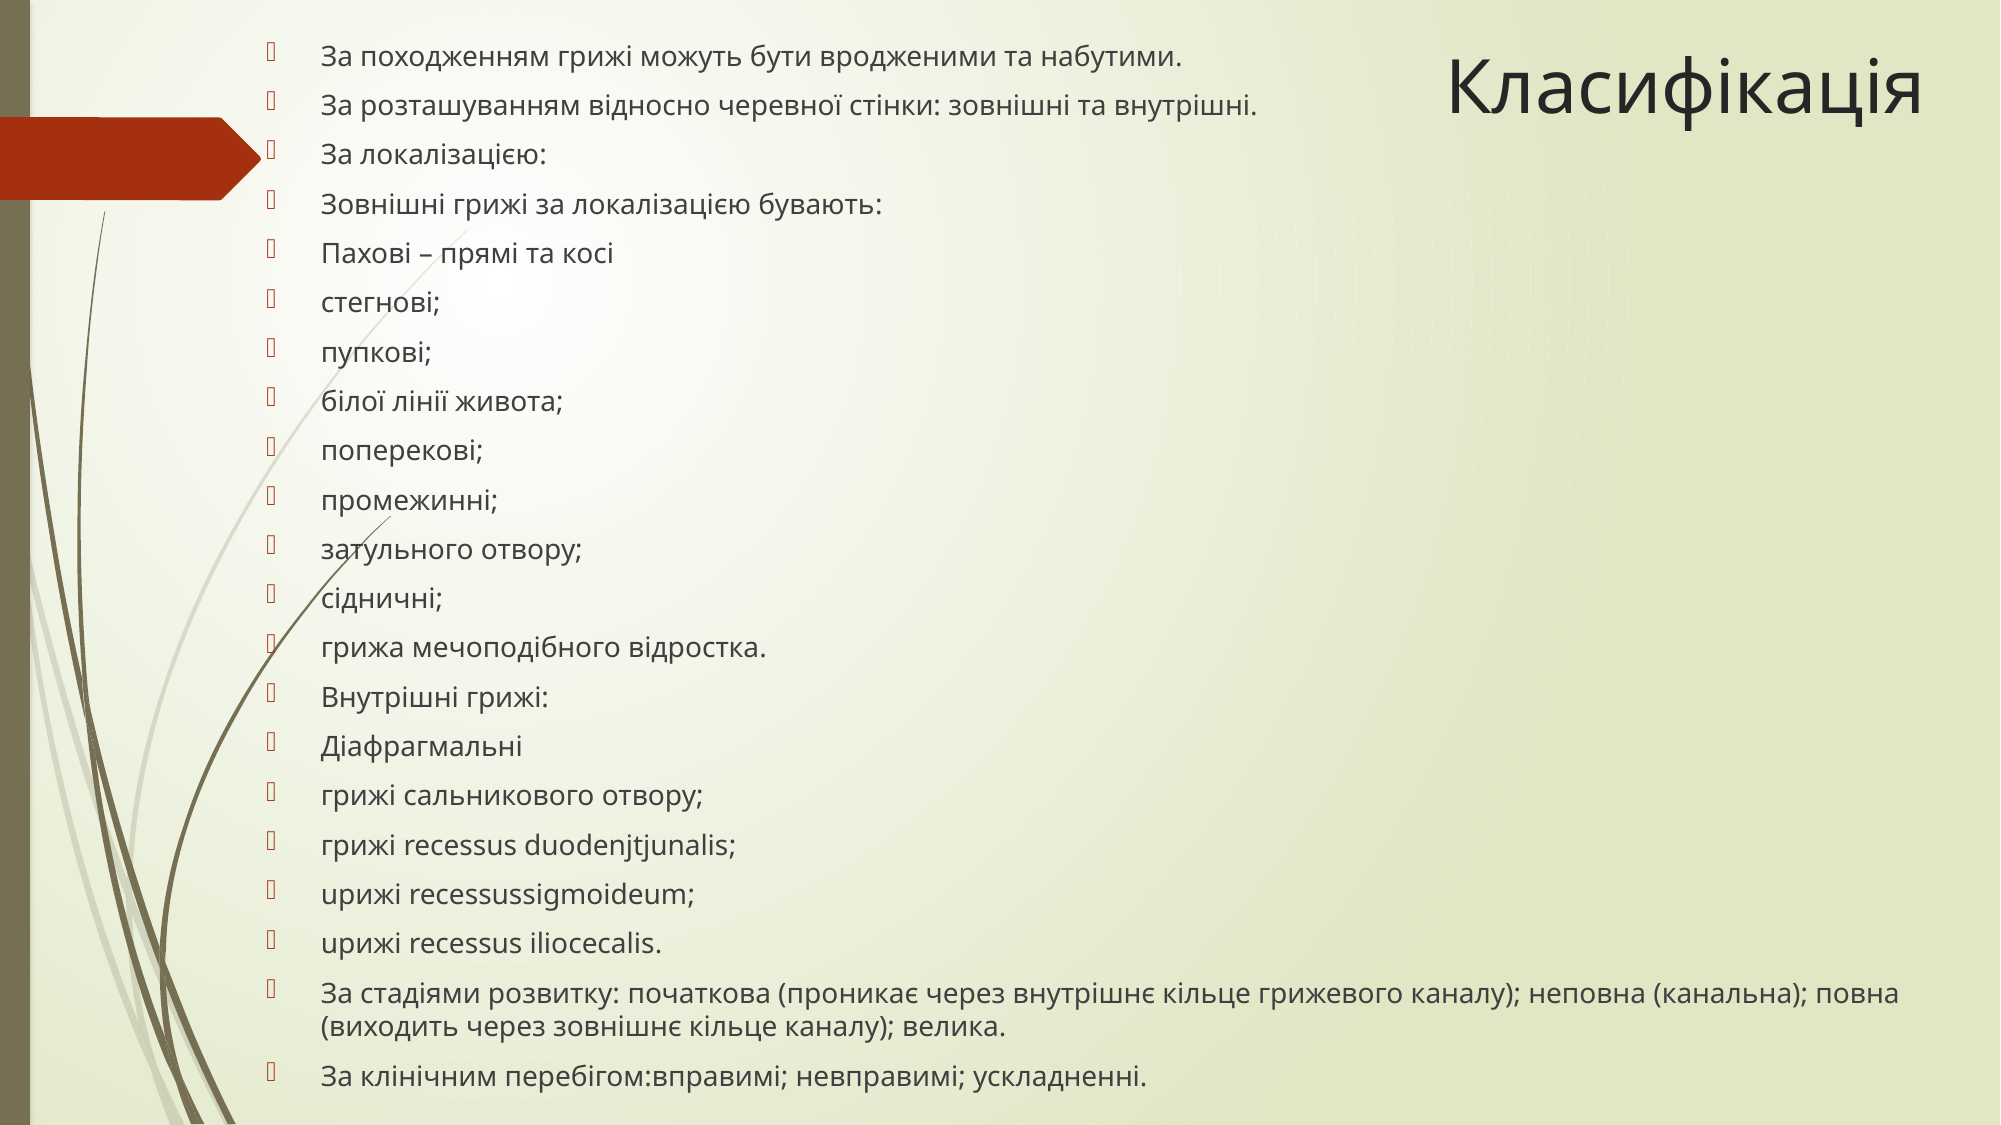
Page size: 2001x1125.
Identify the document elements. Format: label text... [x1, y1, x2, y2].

list За походженням грижі можуть бути вродженими та набутими. За розташуванням відносно черевної стінки: зовнішні та внутрішні. За локалізацією: Зовнішні грижі за локалізацією бувають: Пахові – прямі та косі стегнові; пупкові; білої лінії живота; поперекові; промежинні; затульного отвору; сідничні; грижа мечоподібного відростка. Внутрішні грижі: Діафрагмальні грижі сальникового отвору; грижі recessus duodenjtjunalis; uрижі recessussigmoideum; uрижі recessus iliocecalis. За стадіями розвитку: початкова (проникає через внутрішнє кільце грижевого каналу); неповна (канальна); повна (виходить через зовнішнє кільце каналу); велика. За клінічним перебігом:вправимі; невправимі; ускладненні. [251, 30, 1978, 1105]
